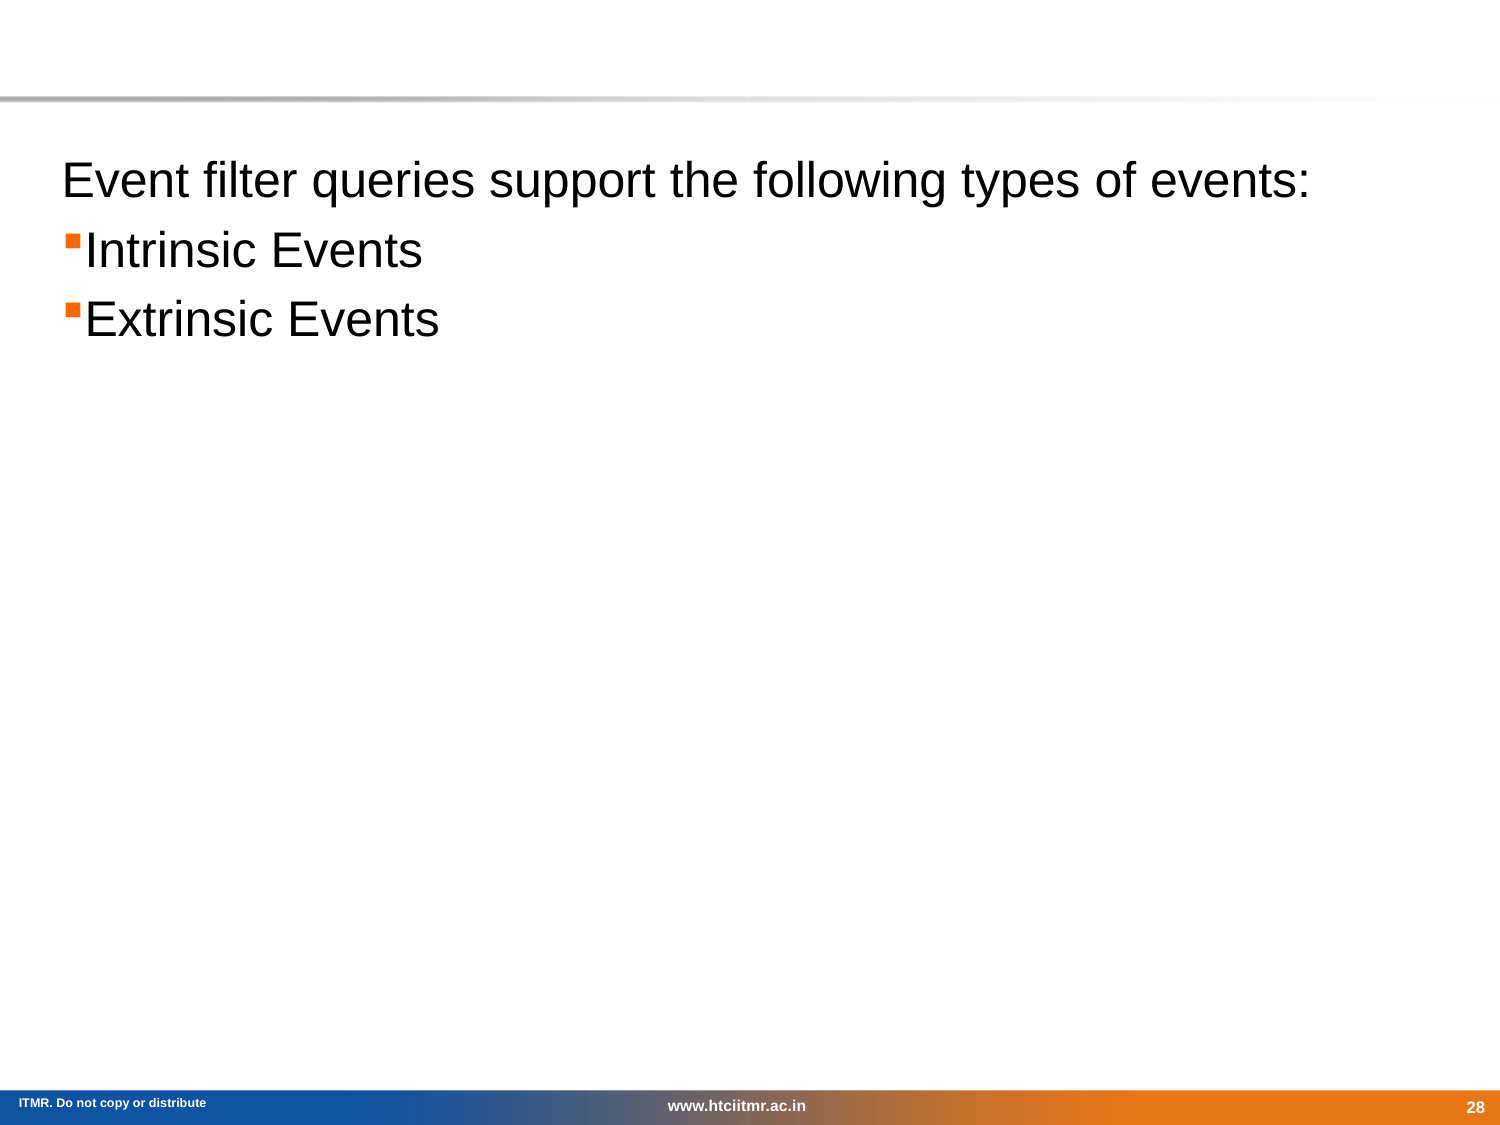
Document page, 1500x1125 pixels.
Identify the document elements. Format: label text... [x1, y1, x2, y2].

picture [0, 0, 1500, 1125]
list Event filter queries support the following types of events: Intrinsic Events Extrinsic Events [46, 140, 1397, 883]
